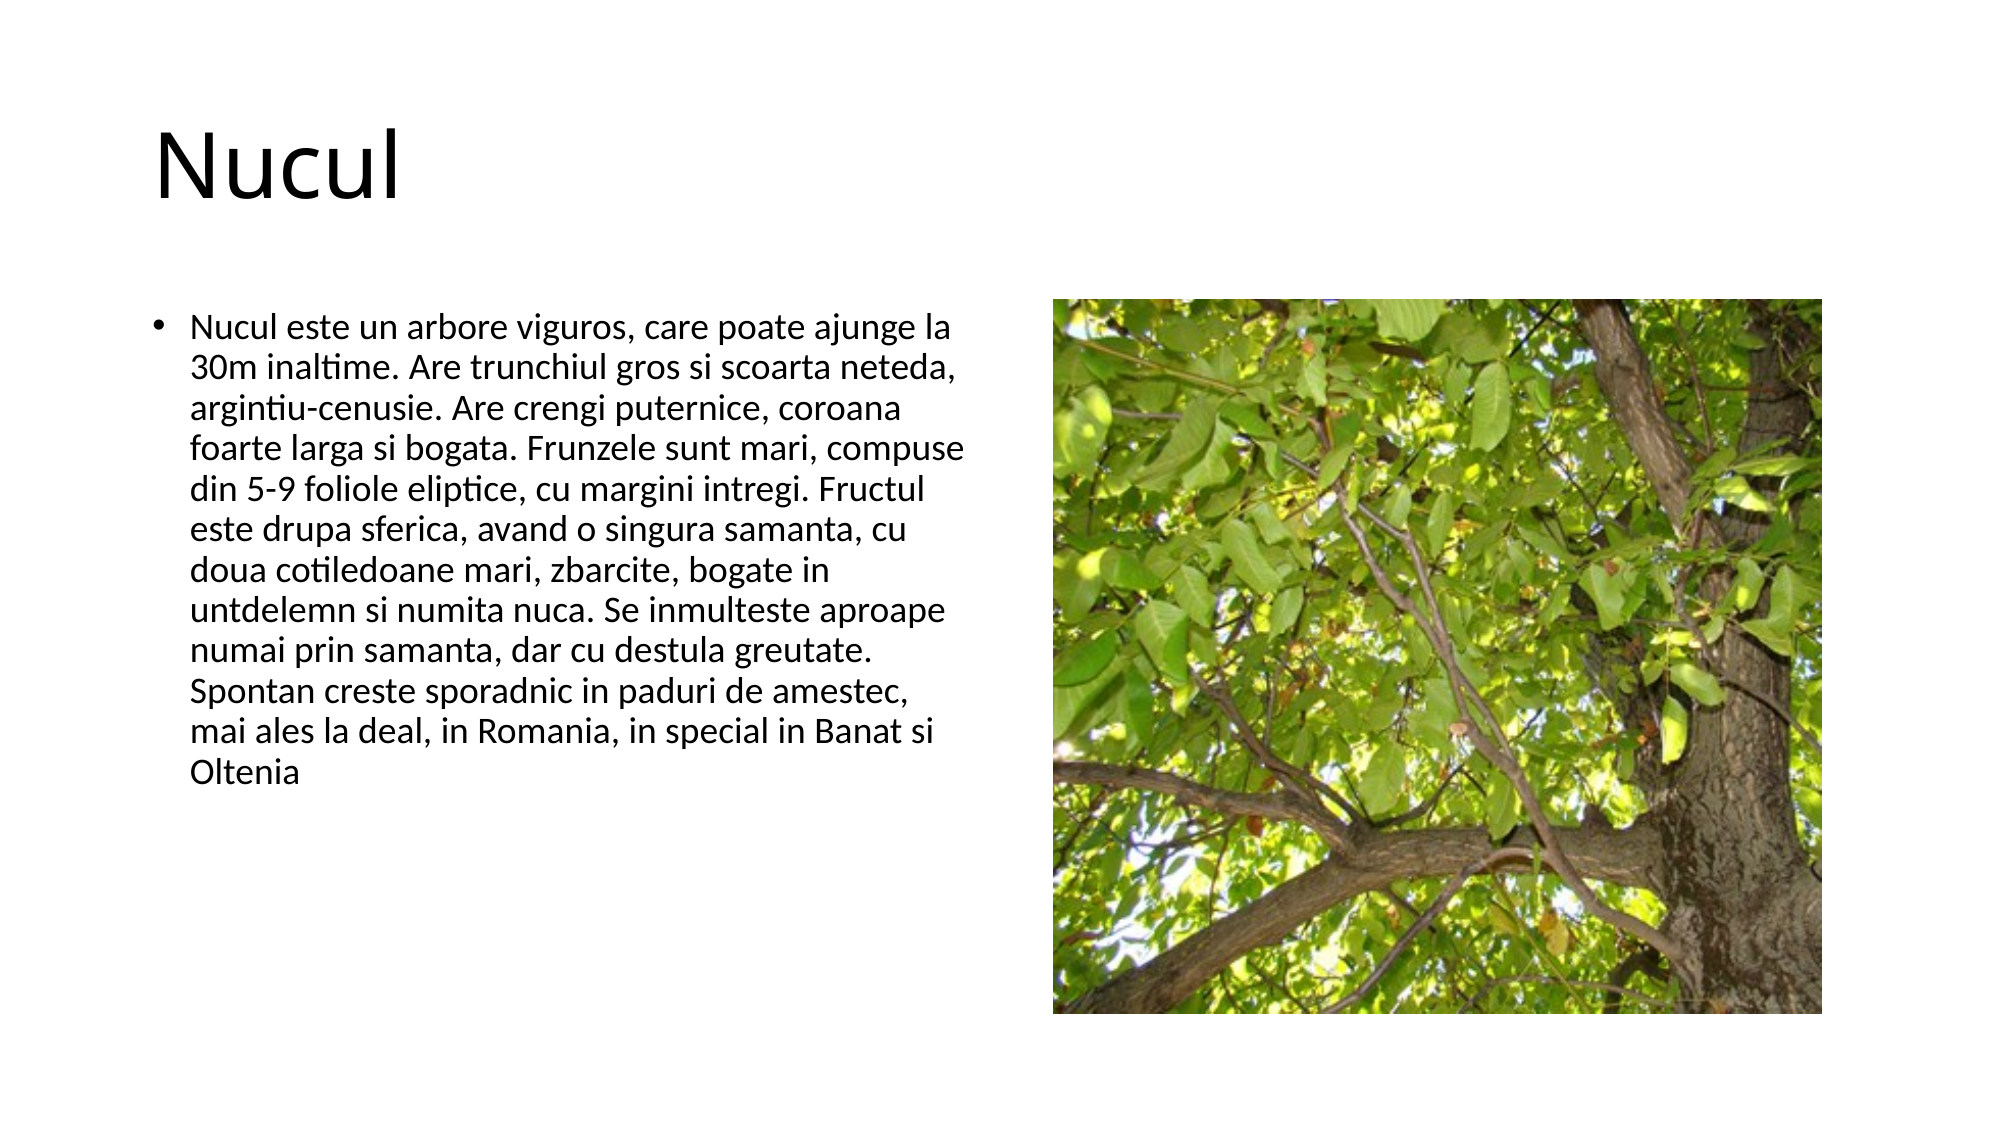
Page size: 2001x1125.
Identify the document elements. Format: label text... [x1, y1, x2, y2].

list Nucul este un arbore viguros, care poate ajunge la 30m inaltime. Are trunchiul gros si scoarta neteda, argintiu-cenusie. Are crengi puternice, coroana foarte larga si bogata. Frunzele sunt mari, compuse din 5-9 foliole eliptice, cu margini intregi. Fructul este drupa sferica, avand o singura samanta, cu doua cotiledoane mari, zbarcite, bogate in untdelemn si numita nuca. Se inmulteste aproape numai prin samanta, dar cu destula greutate. Spontan creste sporadnic in paduri de amestec, mai ales la deal, in Romania, in special in Banat si Oltenia [137, 299, 988, 1014]
title Nucul [137, 59, 1863, 278]
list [1053, 299, 1822, 1014]
